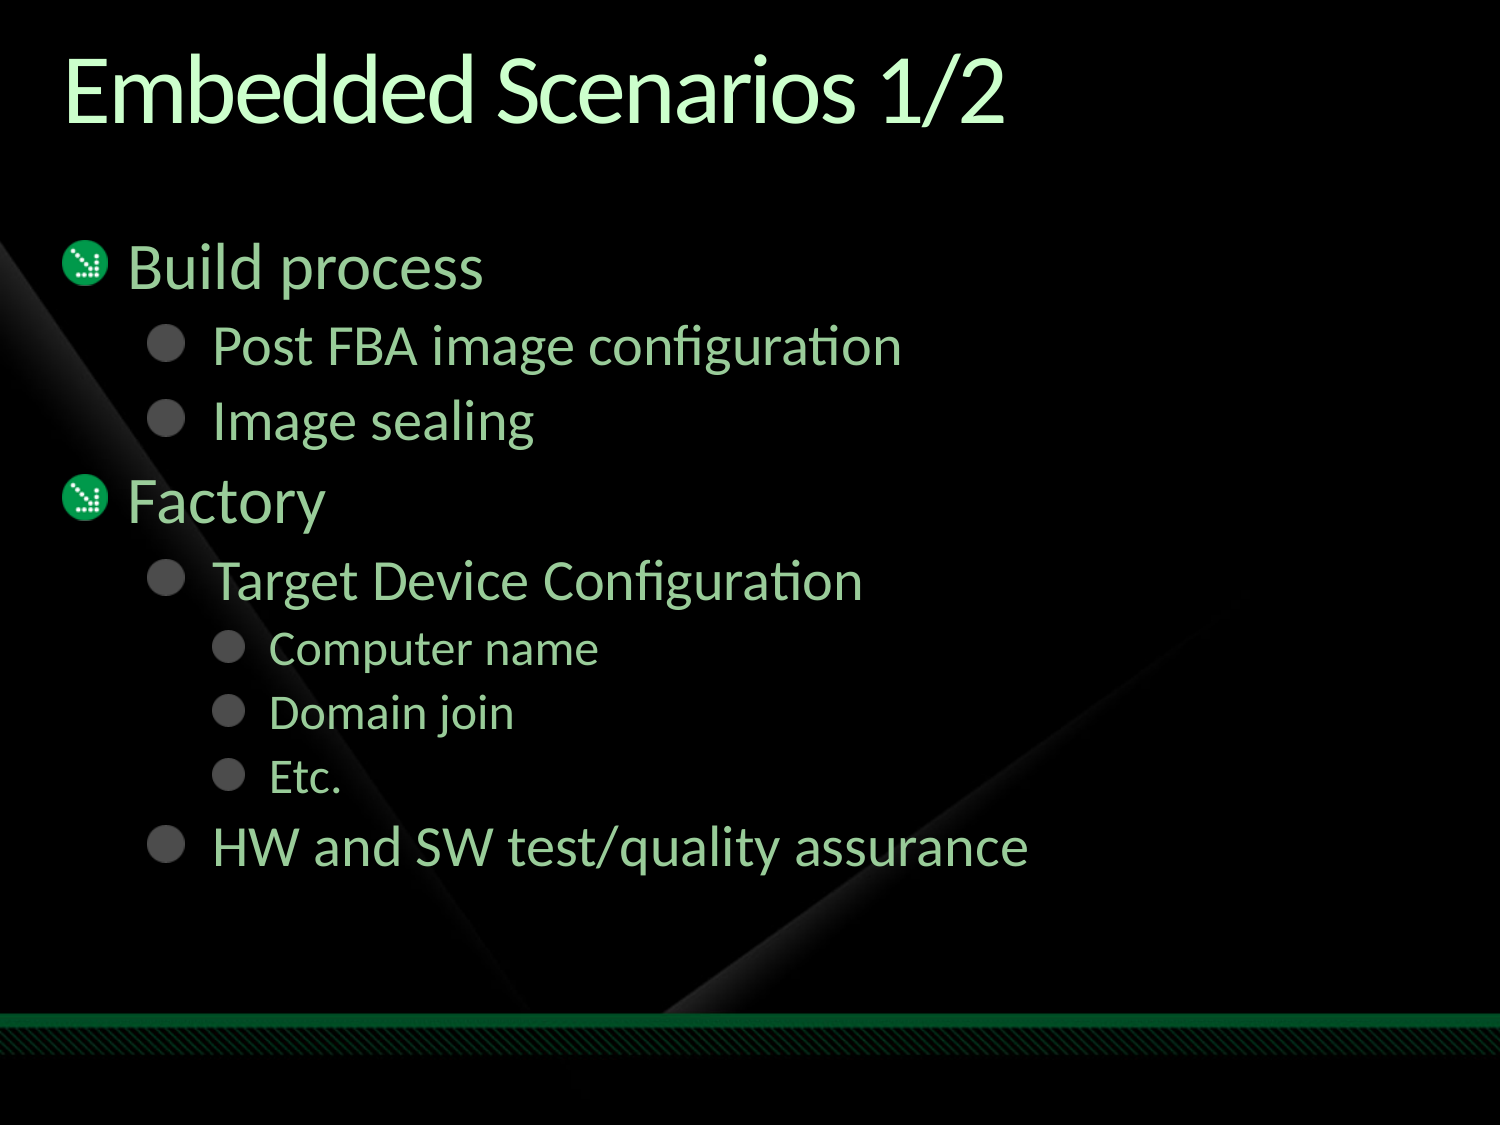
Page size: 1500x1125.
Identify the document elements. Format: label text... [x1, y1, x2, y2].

picture [0, 0, 1500, 1125]
list Build process Post FBA image configuration Image sealing Factory Target Device Configuration Computer name Domain join Etc. HW and SW test/quality assurance [62, 231, 1438, 595]
title Embedded Scenarios 1/2 [62, 37, 1438, 147]
